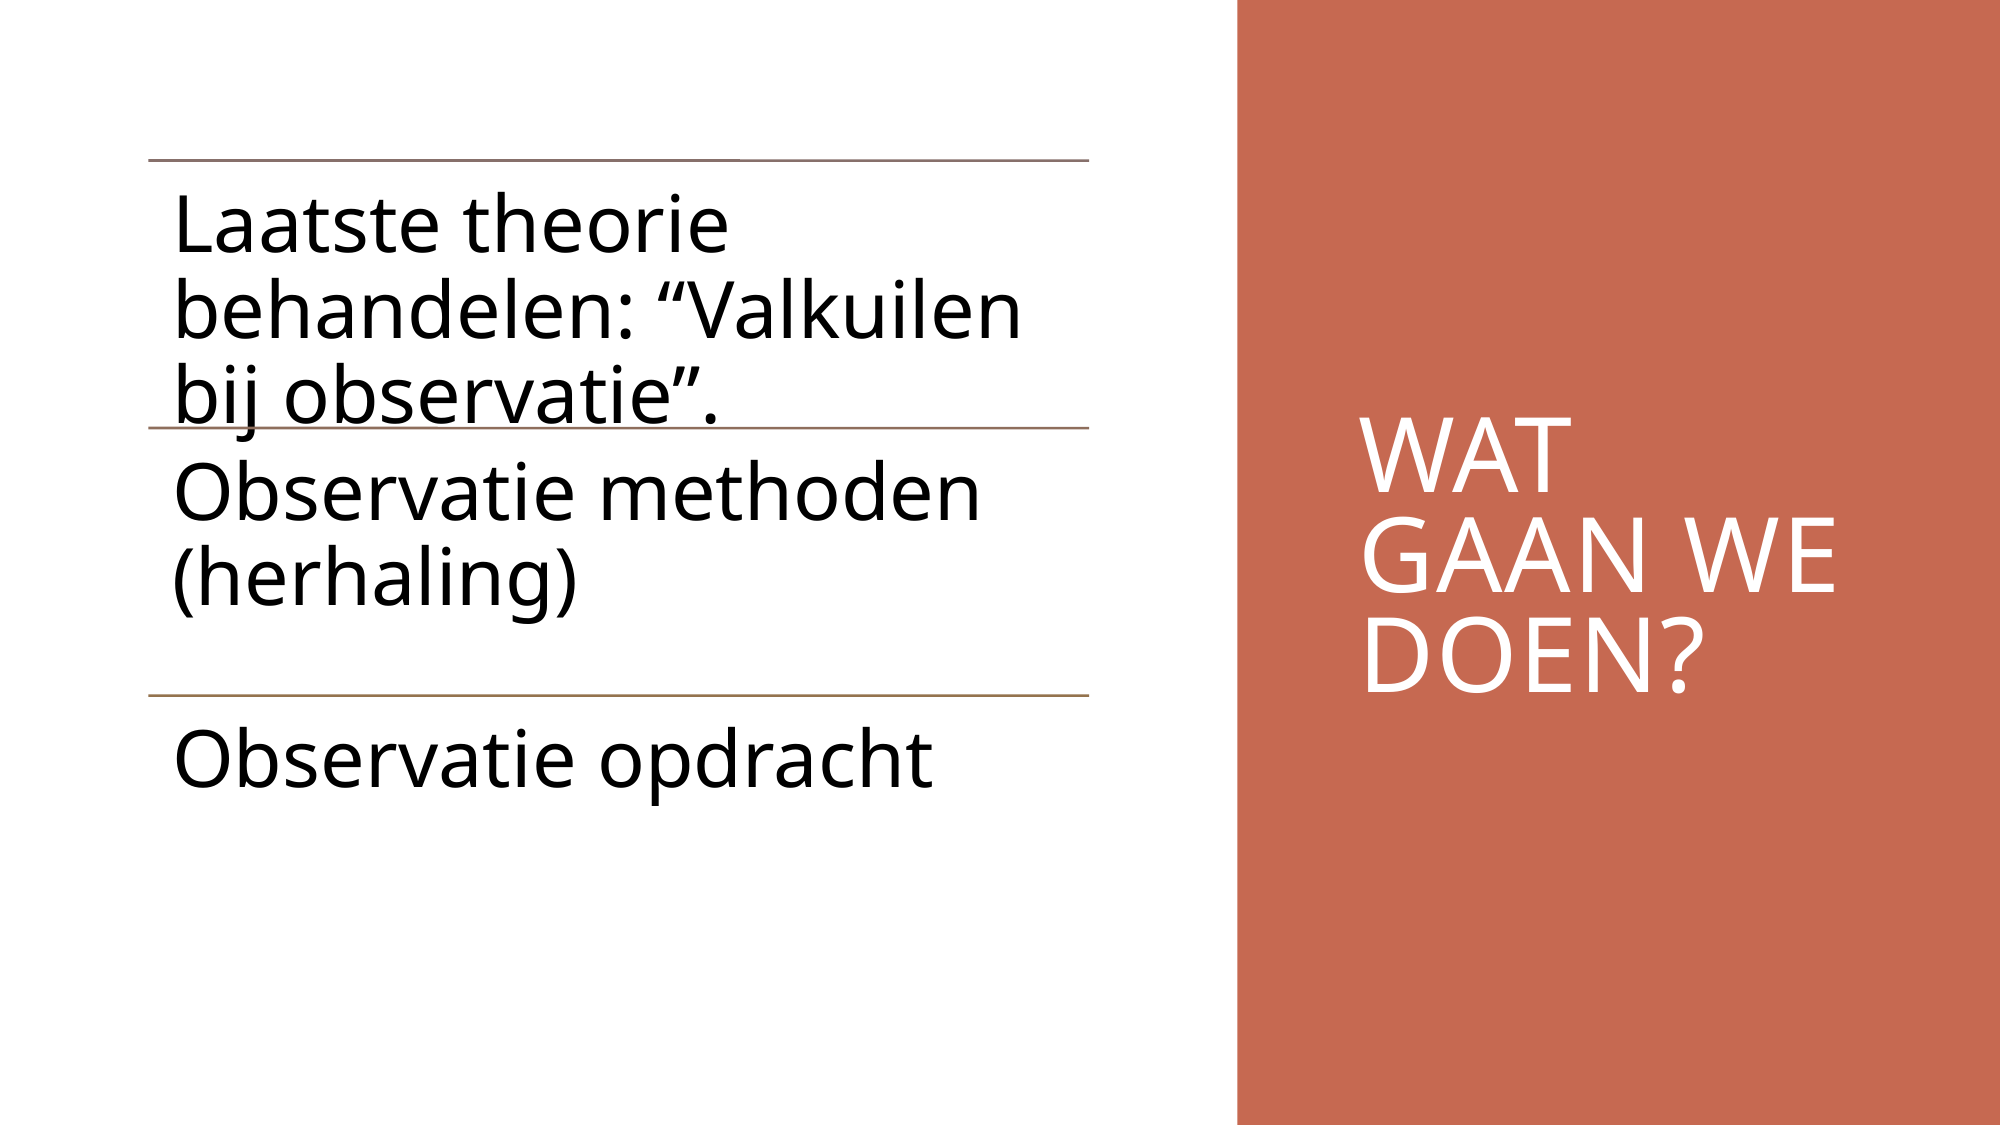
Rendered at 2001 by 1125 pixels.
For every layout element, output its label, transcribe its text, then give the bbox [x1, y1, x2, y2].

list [148, 159, 1090, 964]
text_box [1236, 0, 2000, 1125]
title Wat gaan we doen? [1343, 105, 1904, 1020]
text_box [0, 0, 1236, 1125]
